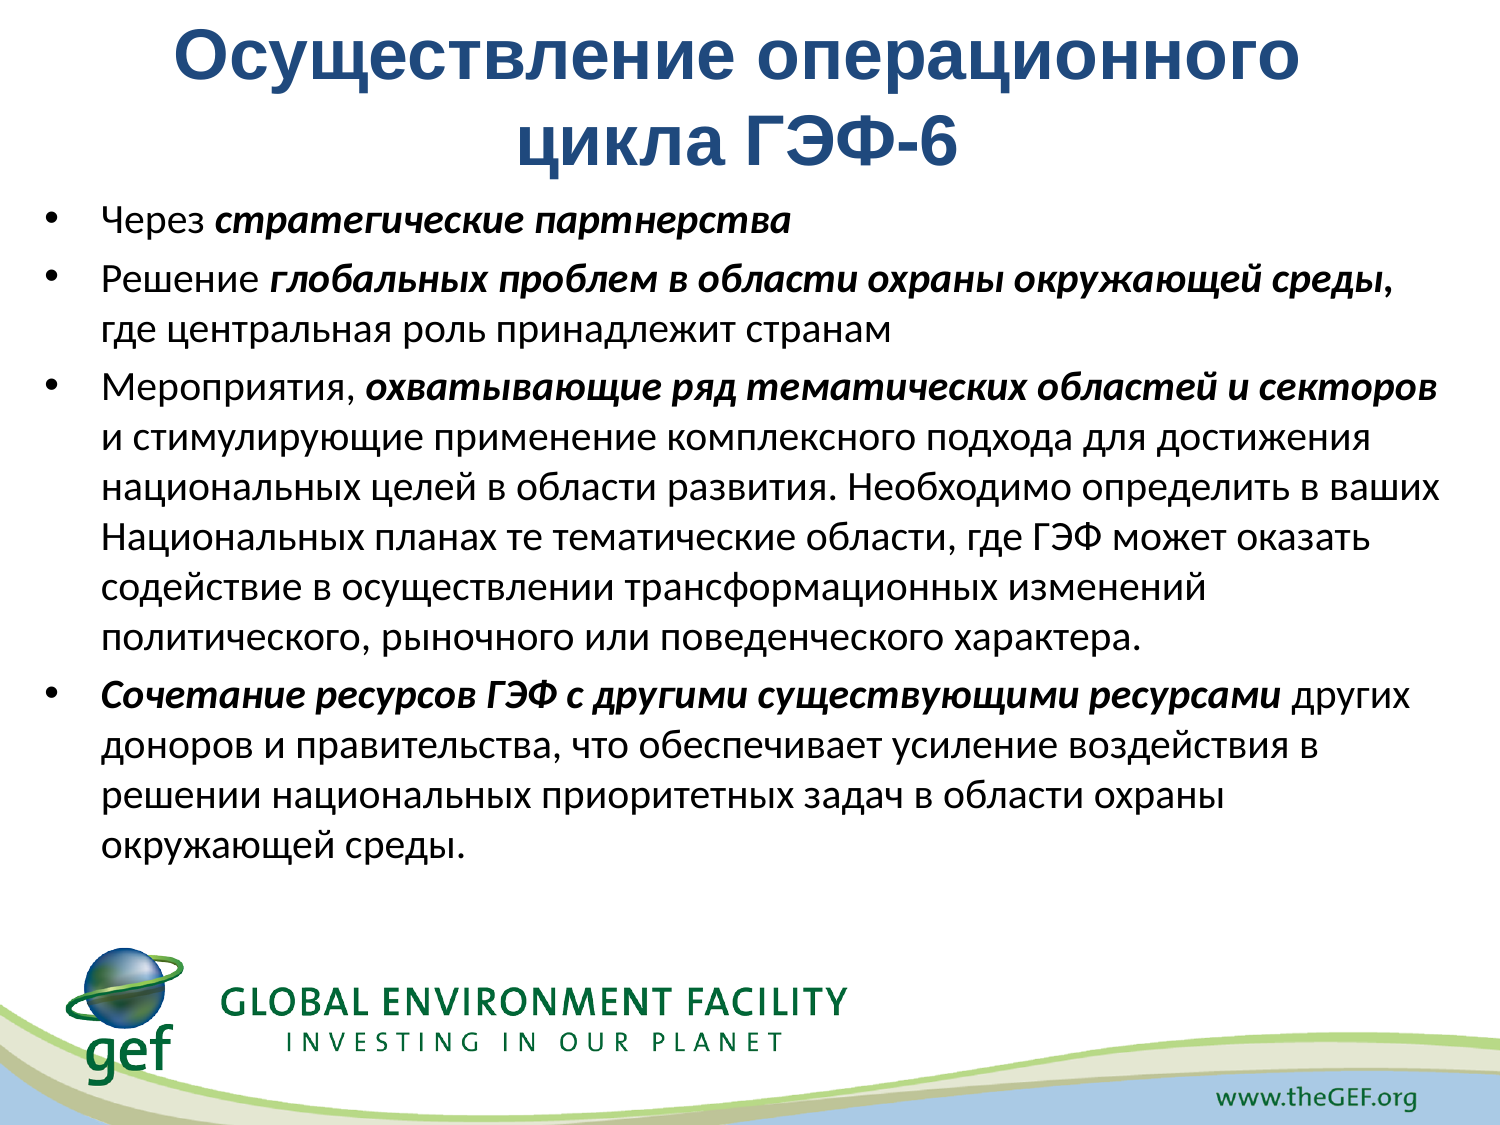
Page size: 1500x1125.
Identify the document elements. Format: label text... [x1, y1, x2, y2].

picture [0, 920, 1500, 1125]
list Через стратегические партнерства Решение глобальных проблем в области охраны окружающей среды, где центральная роль принадлежит странам Мероприятия, охватывающие ряд тематических областей и секторов и стимулирующие применение комплексного подхода для достижения национальных целей в области развития. Необходимо определить в ваших Национальных планах те тематические области, где ГЭФ может оказать содействие в осуществлении трансформационных изменений политического, рыночного или поведенческого характера. Сочетание ресурсов ГЭФ с другими существующими ресурсами других доноров и правительства, что обеспечивает усиление воздействия в решении национальных приоритетных задач в области охраны окружающей среды. [29, 184, 1459, 928]
title Осуществление операционного цикла ГЭФ-6 [62, 0, 1413, 188]
